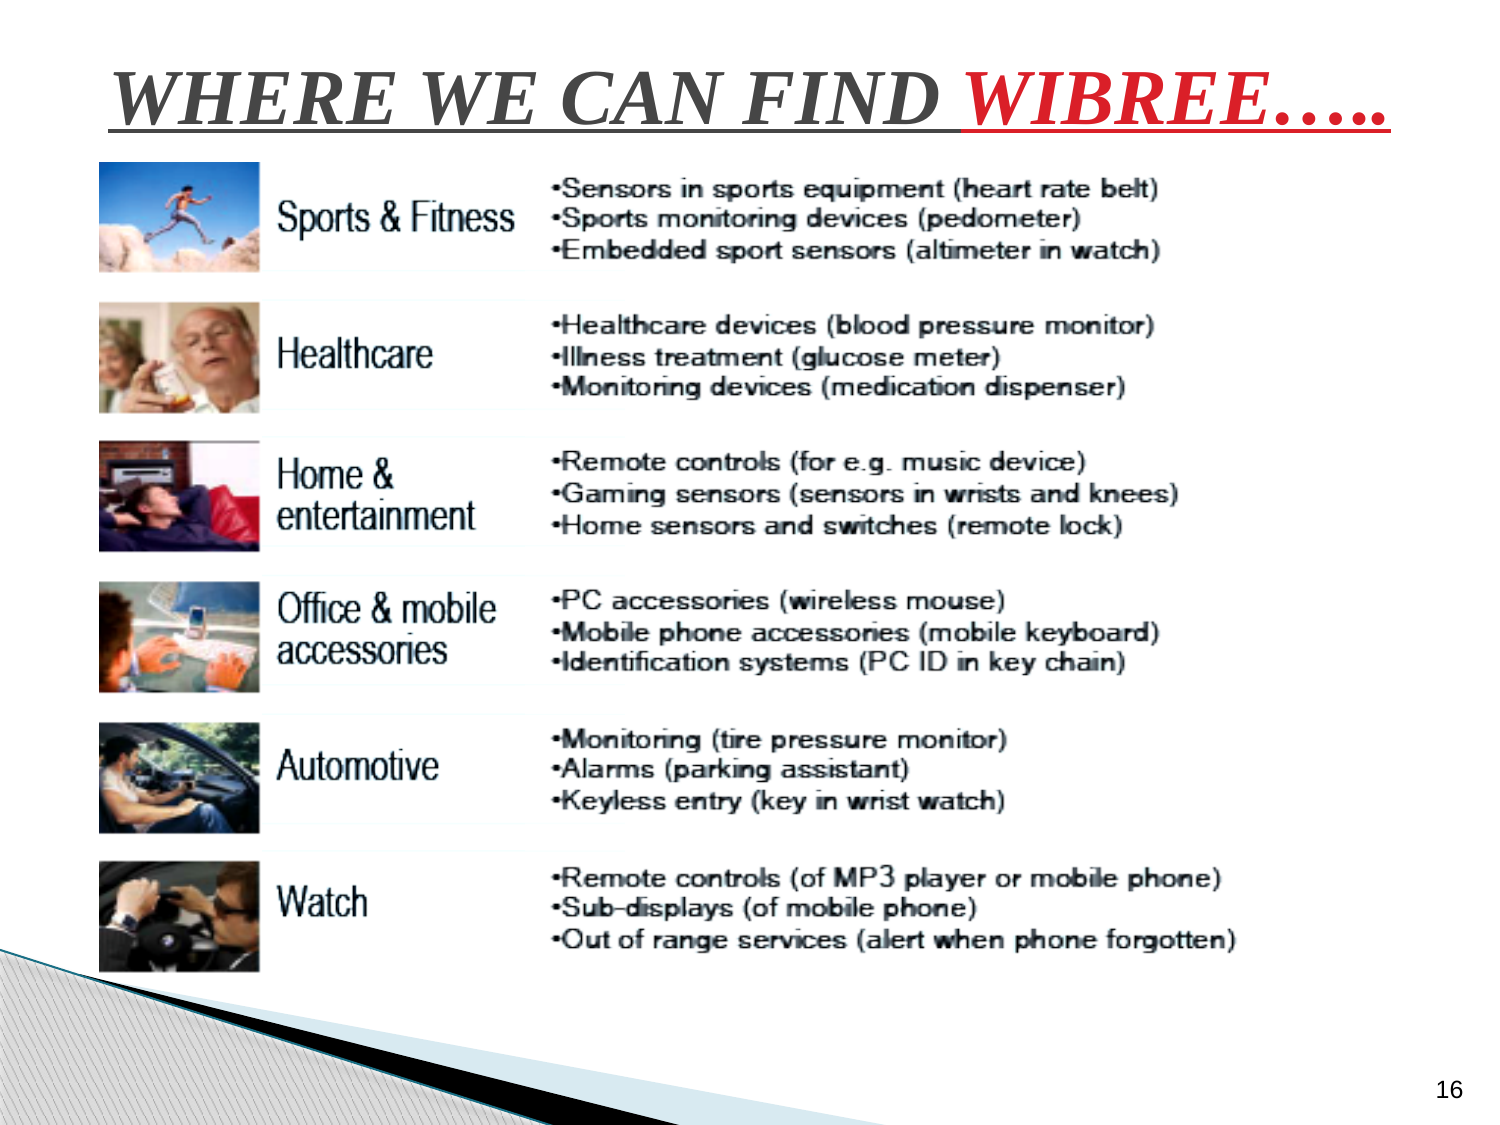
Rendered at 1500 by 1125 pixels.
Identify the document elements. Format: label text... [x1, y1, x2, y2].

slide_number 16 [1418, 1051, 1479, 1112]
text_box WHERE WE CAN FIND WIBREE….. [0, 37, 1500, 148]
picture [99, 162, 1338, 976]
